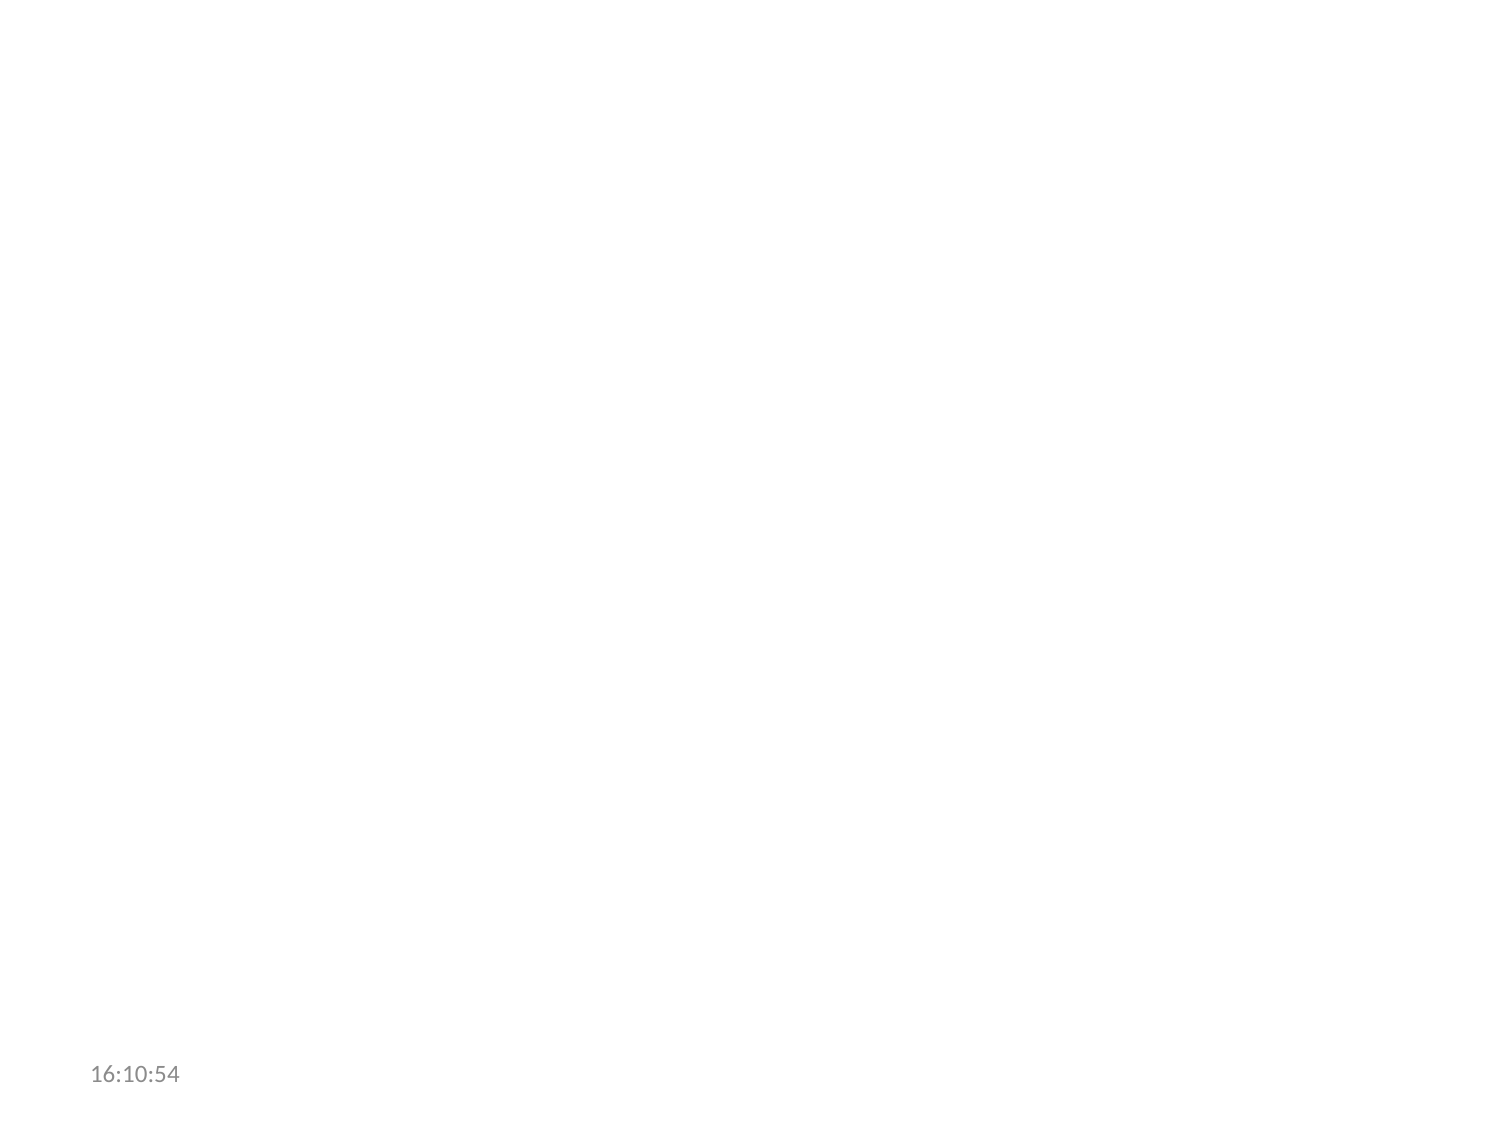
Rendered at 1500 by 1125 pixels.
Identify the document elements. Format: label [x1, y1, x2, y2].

slide_number [75, 1042, 425, 1103]
